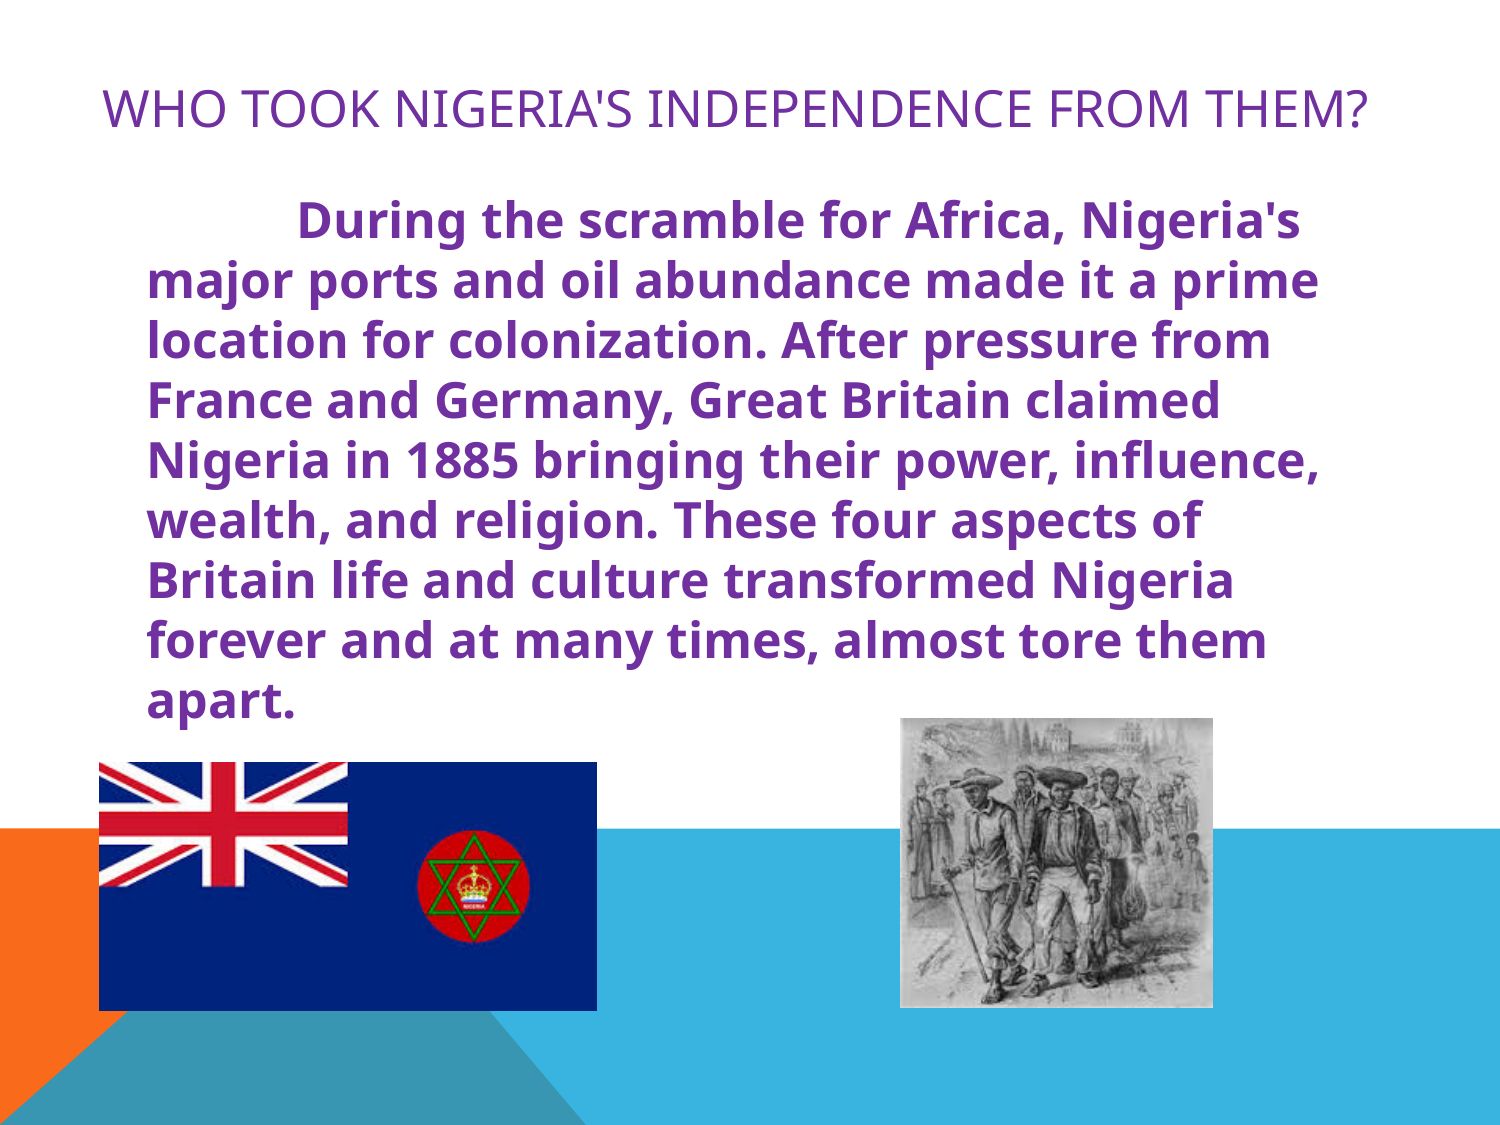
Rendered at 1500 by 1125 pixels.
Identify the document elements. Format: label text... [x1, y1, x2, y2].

title Who took Nigeria's independence from them? [87, 62, 1450, 153]
list During the scramble for Africa, Nigeria's major ports and oil abundance made it a prime location for colonization. After pressure from France and Germany, Great Britain claimed Nigeria in 1885 bringing their power, influence, wealth, and religion. These four aspects of Britain life and culture transformed Nigeria forever and at many times, almost tore them apart. [75, 180, 1369, 768]
picture [99, 762, 597, 1012]
picture [899, 718, 1213, 1009]
